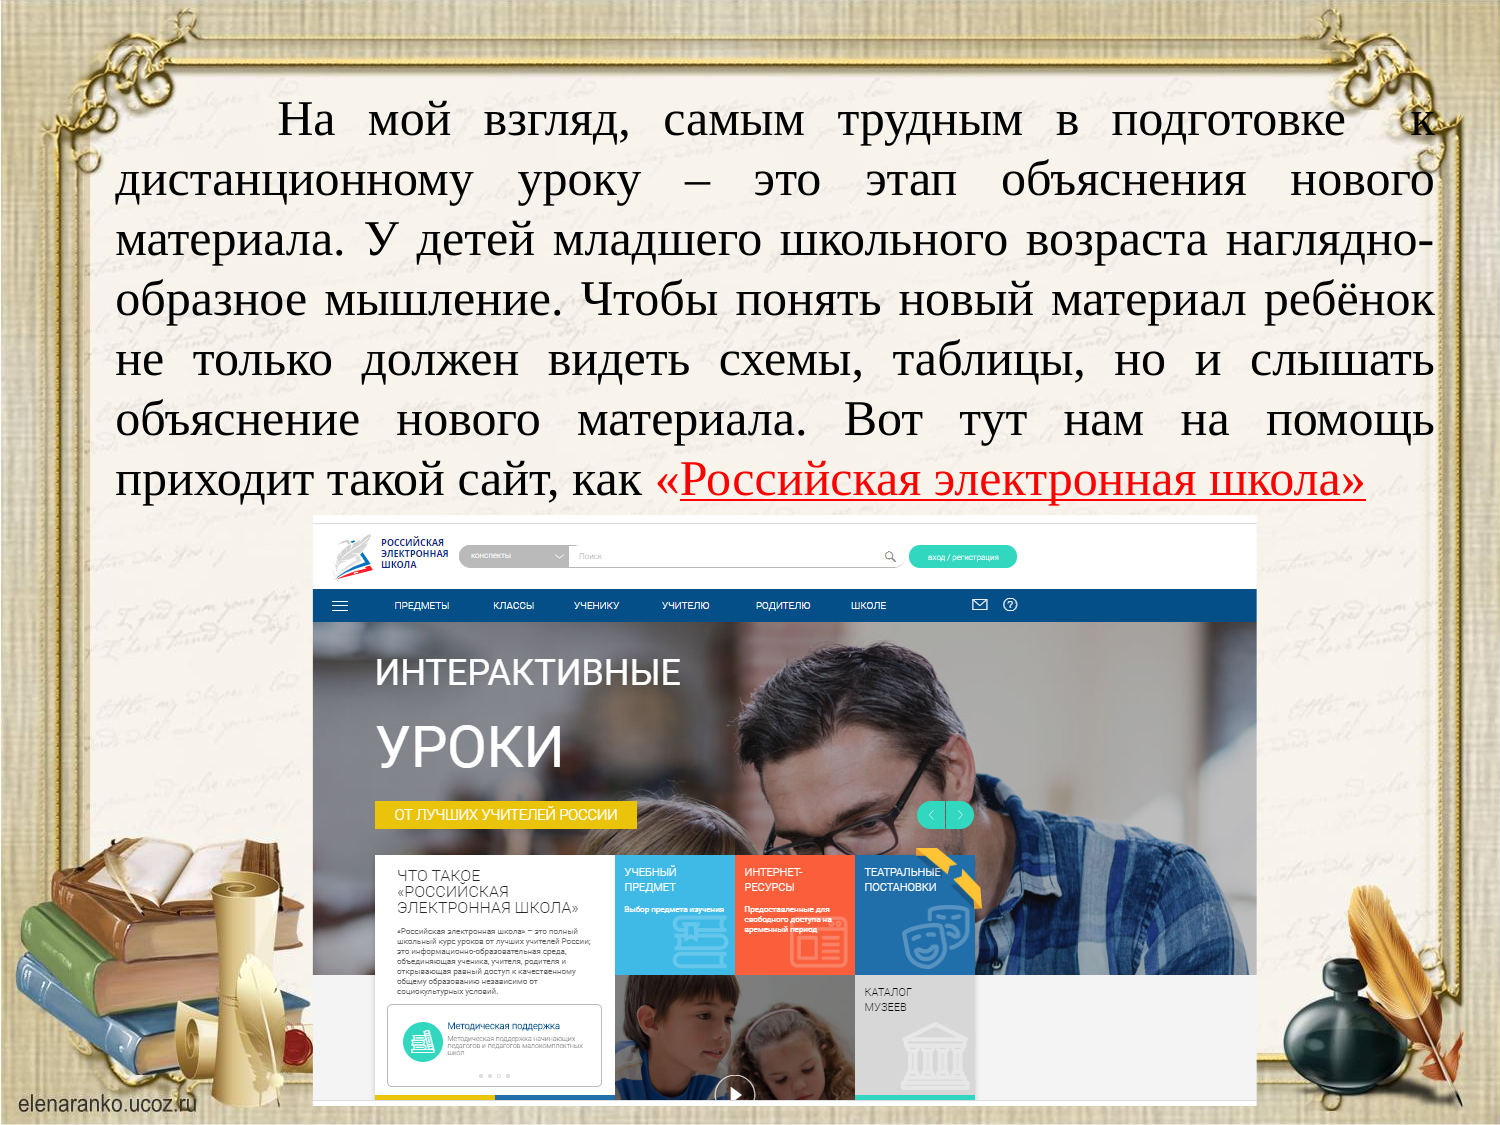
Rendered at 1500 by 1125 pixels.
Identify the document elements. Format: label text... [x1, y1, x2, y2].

picture [0, 0, 1500, 1125]
list На мой взгляд, самым трудным в подготовке к дистанционному уроку – это этап объяснения нового материала. У детей младшего школьного возраста наглядно-образное мышление. Чтобы понять новый материал ребёнок не только должен видеть схемы, таблицы, но и слышать объяснение нового материала. Вот тут нам на помощь приходит такой сайт, как «Российская электронная школа» [100, 78, 1451, 821]
